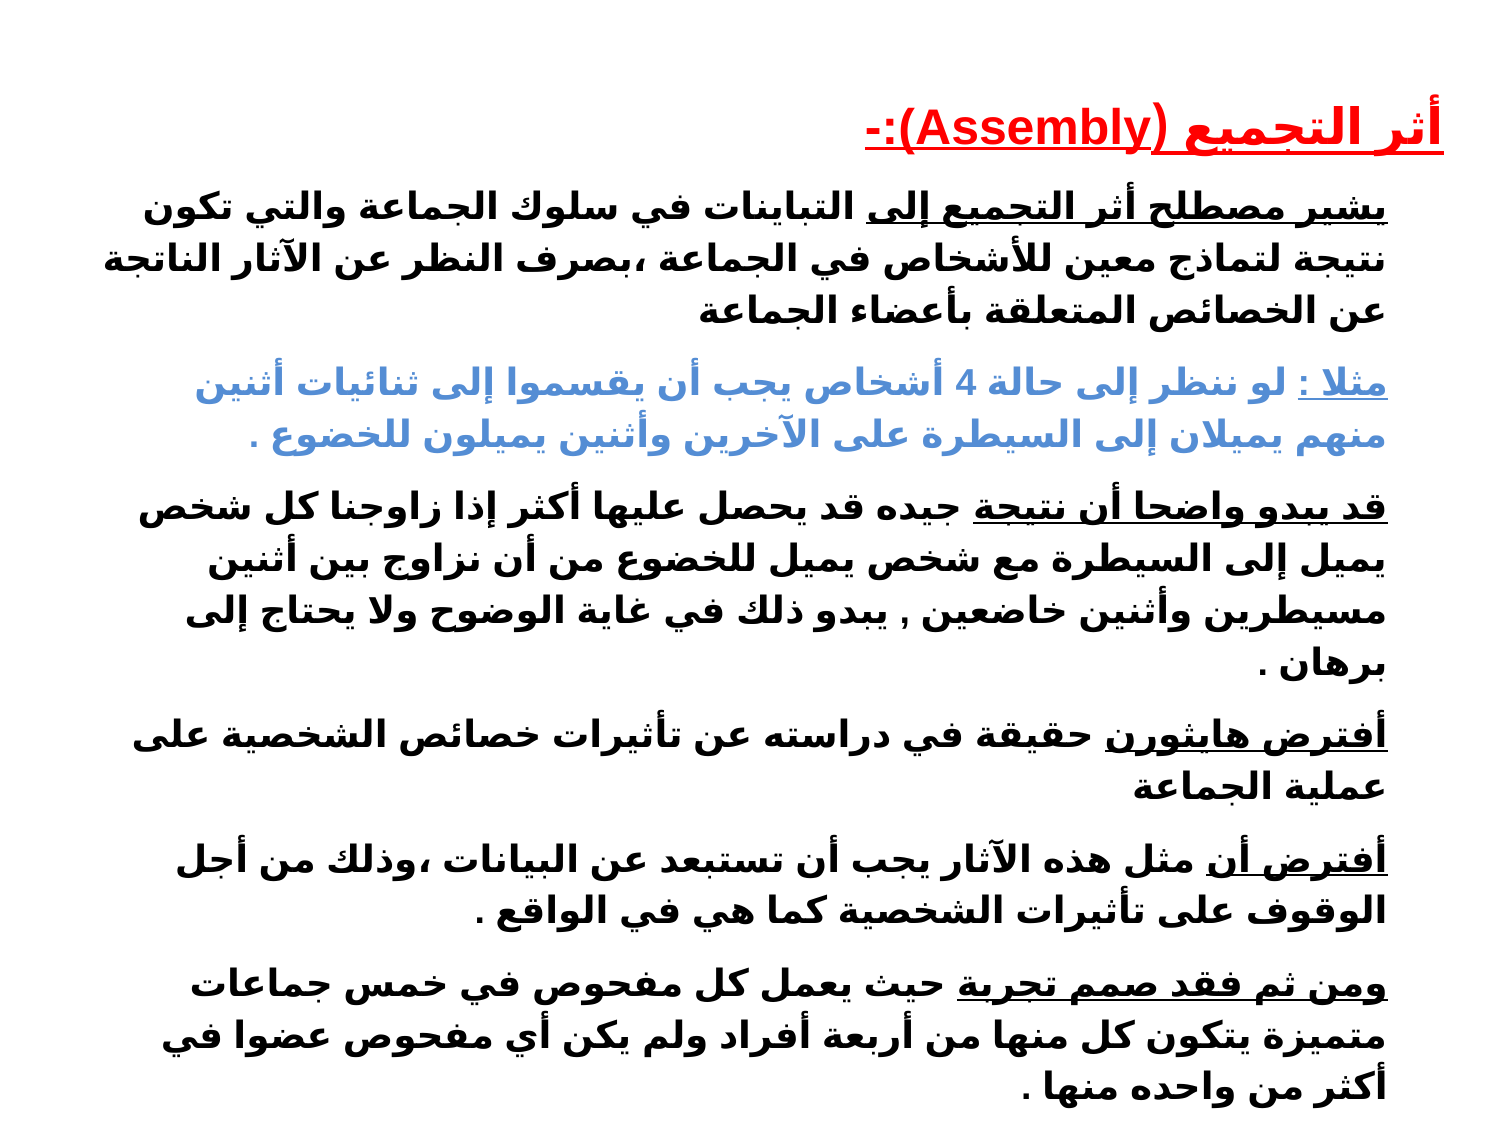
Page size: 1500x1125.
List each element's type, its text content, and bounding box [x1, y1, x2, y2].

text_box أثر التجميع (Assembly):- يشير مصطلح أثر التجميع إلى التباينات في سلوك الجماعة والتي تكون نتيجة لتماذج معين للأشخاص في الجماعة ،بصرف النظر عن الآثار الناتجة عن الخصائص المتعلقة بأعضاء الجماعة مثلا : لو ننظر إلى حالة 4 أشخاص يجب أن يقسموا إلى ثنائيات أثنين منهم يميلان إلى السيطرة على الآخرين وأثنين يميلون للخضوع . قد يبدو واضحا أن نتيجة جيده قد يحصل عليها أكثر إذا زاوجنا كل شخص يميل إلى السيطرة مع شخص يميل للخضوع من أن نزاوج بين أثنين مسيطرين وأثنين خاضعين , يبدو ذلك في غاية الوضوح ولا يحتاج إلى برهان . أفترض هايثورن حقيقة في دراسته عن تأثيرات خصائص الشخصية على عملية الجماعة أفترض أن مثل هذه الآثار يجب أن تستبعد عن البيانات ،وذلك من أجل الوقوف على تأثيرات الشخصية كما هي في الواقع . ومن ثم فقد صمم تجربة حيث يعمل كل مفحوص في خمس جماعات متميزة يتكون كل منها من أربعة أفراد ولم يكن أي مفحوص عضوا في أكثر من واحده منها . في دراسة أجراها روزبنبرج وآخرون قراءة ص 223 [76, 78, 1459, 1125]
